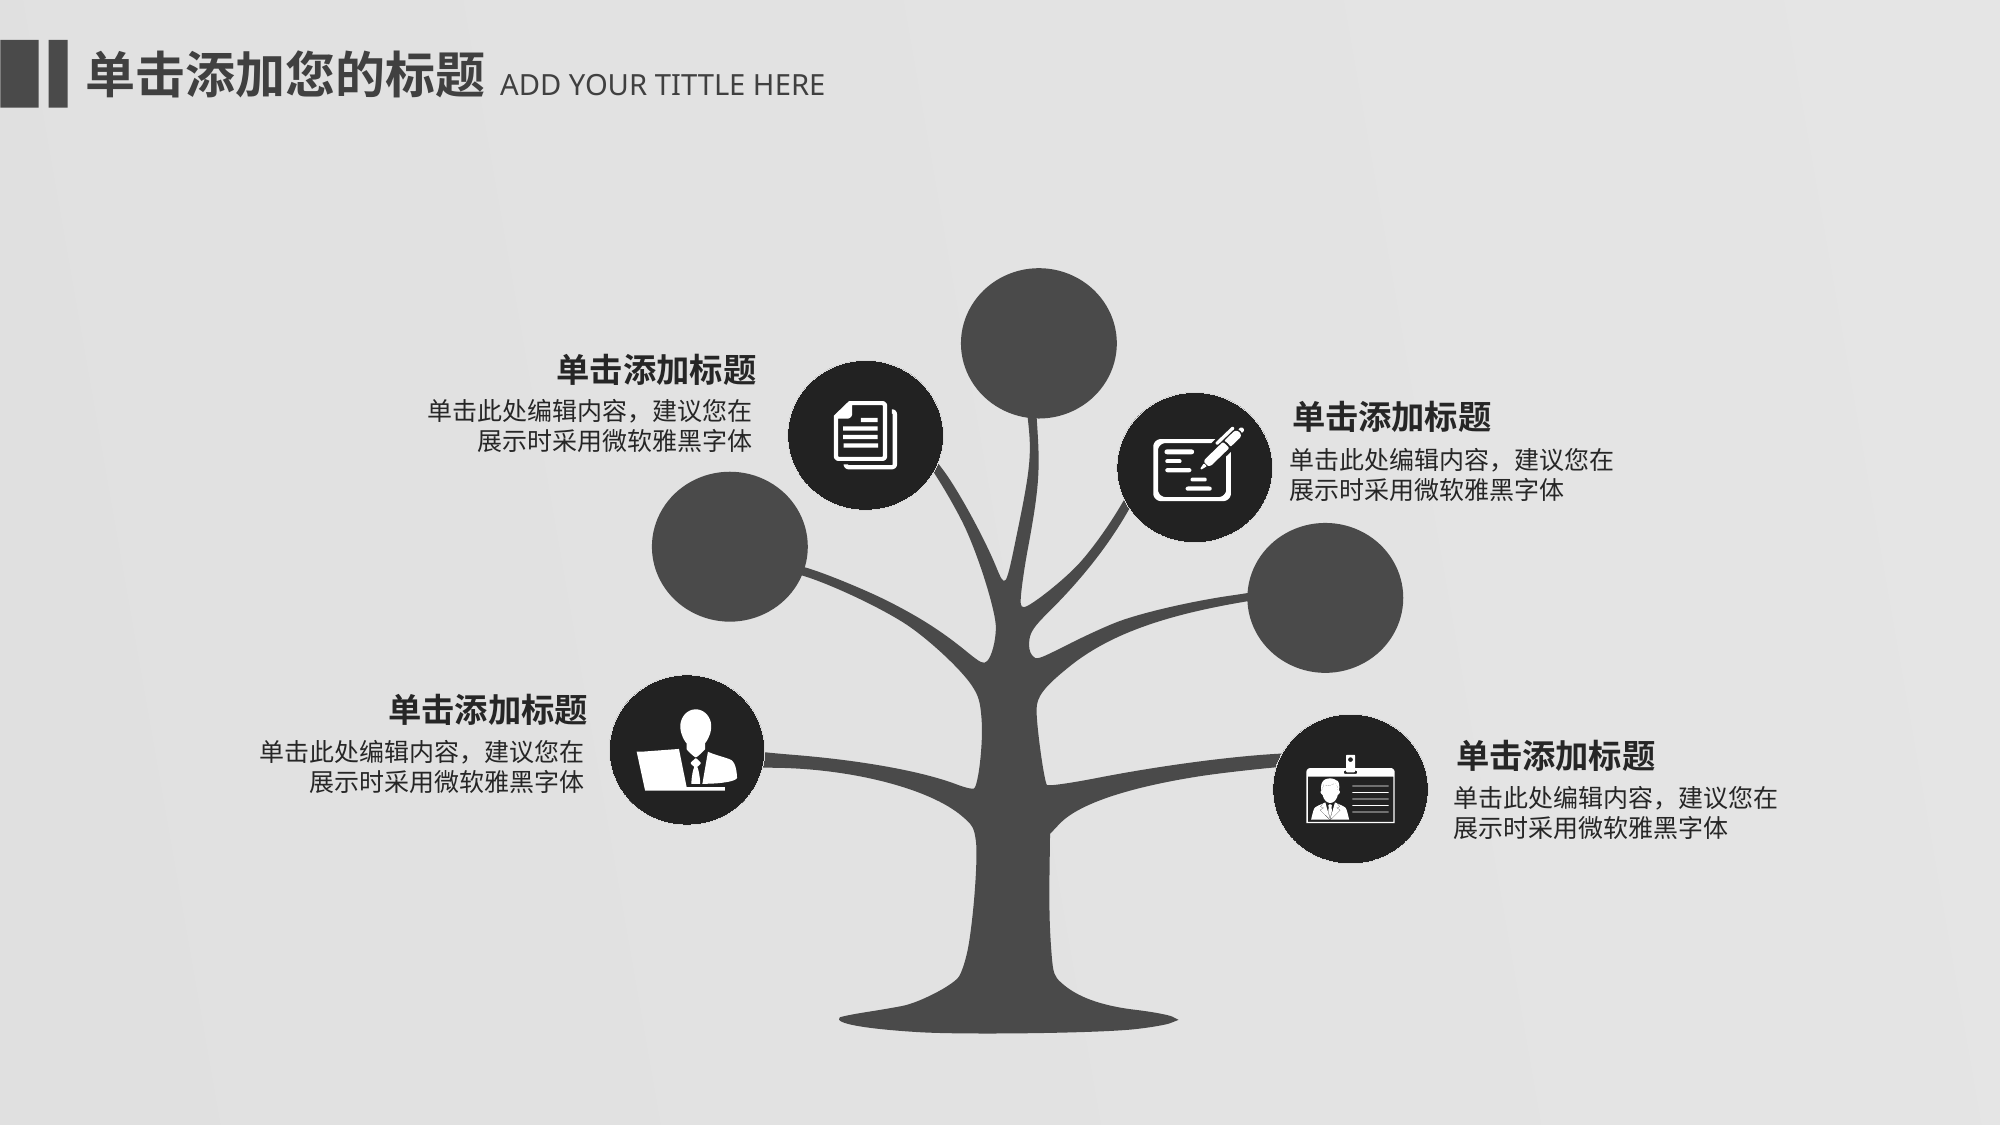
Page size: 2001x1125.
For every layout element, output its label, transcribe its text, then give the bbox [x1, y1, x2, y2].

text_box 单击添加标题 [1440, 726, 1825, 783]
text_box [1116, 392, 1273, 543]
text_box [763, 418, 1281, 1034]
text_box 单击此处编辑内容，建议您在展示时采用微软雅黑字体 [1453, 782, 1797, 843]
text_box [1153, 439, 1231, 502]
text_box [651, 471, 808, 622]
text_box [787, 360, 944, 511]
text_box [1306, 754, 1395, 824]
text_box [1247, 522, 1404, 673]
text_box 单击添加标题 [228, 681, 604, 738]
text_box [960, 268, 1117, 419]
text_box 单击添加您的标题 [71, 36, 511, 111]
text_box [702, 751, 738, 784]
text_box [833, 401, 888, 461]
text_box 单击此处编辑内容，建议您在展示时采用微软雅黑字体 [426, 395, 753, 456]
text_box [680, 709, 712, 784]
text_box [609, 674, 765, 826]
text_box ADD YOUR TITTLE HERE [485, 59, 856, 109]
text_box [1272, 714, 1429, 864]
text_box 单击添加标题 [396, 341, 772, 397]
text_box 单击此处编辑内容，建议您在展示时采用微软雅黑字体 [258, 736, 585, 797]
text_box [636, 748, 725, 791]
text_box 单击添加标题 [1277, 388, 1661, 445]
text_box 单击此处编辑内容，建议您在展示时采用微软雅黑字体 [1289, 444, 1633, 505]
text_box [843, 409, 898, 470]
text_box [1200, 426, 1244, 470]
